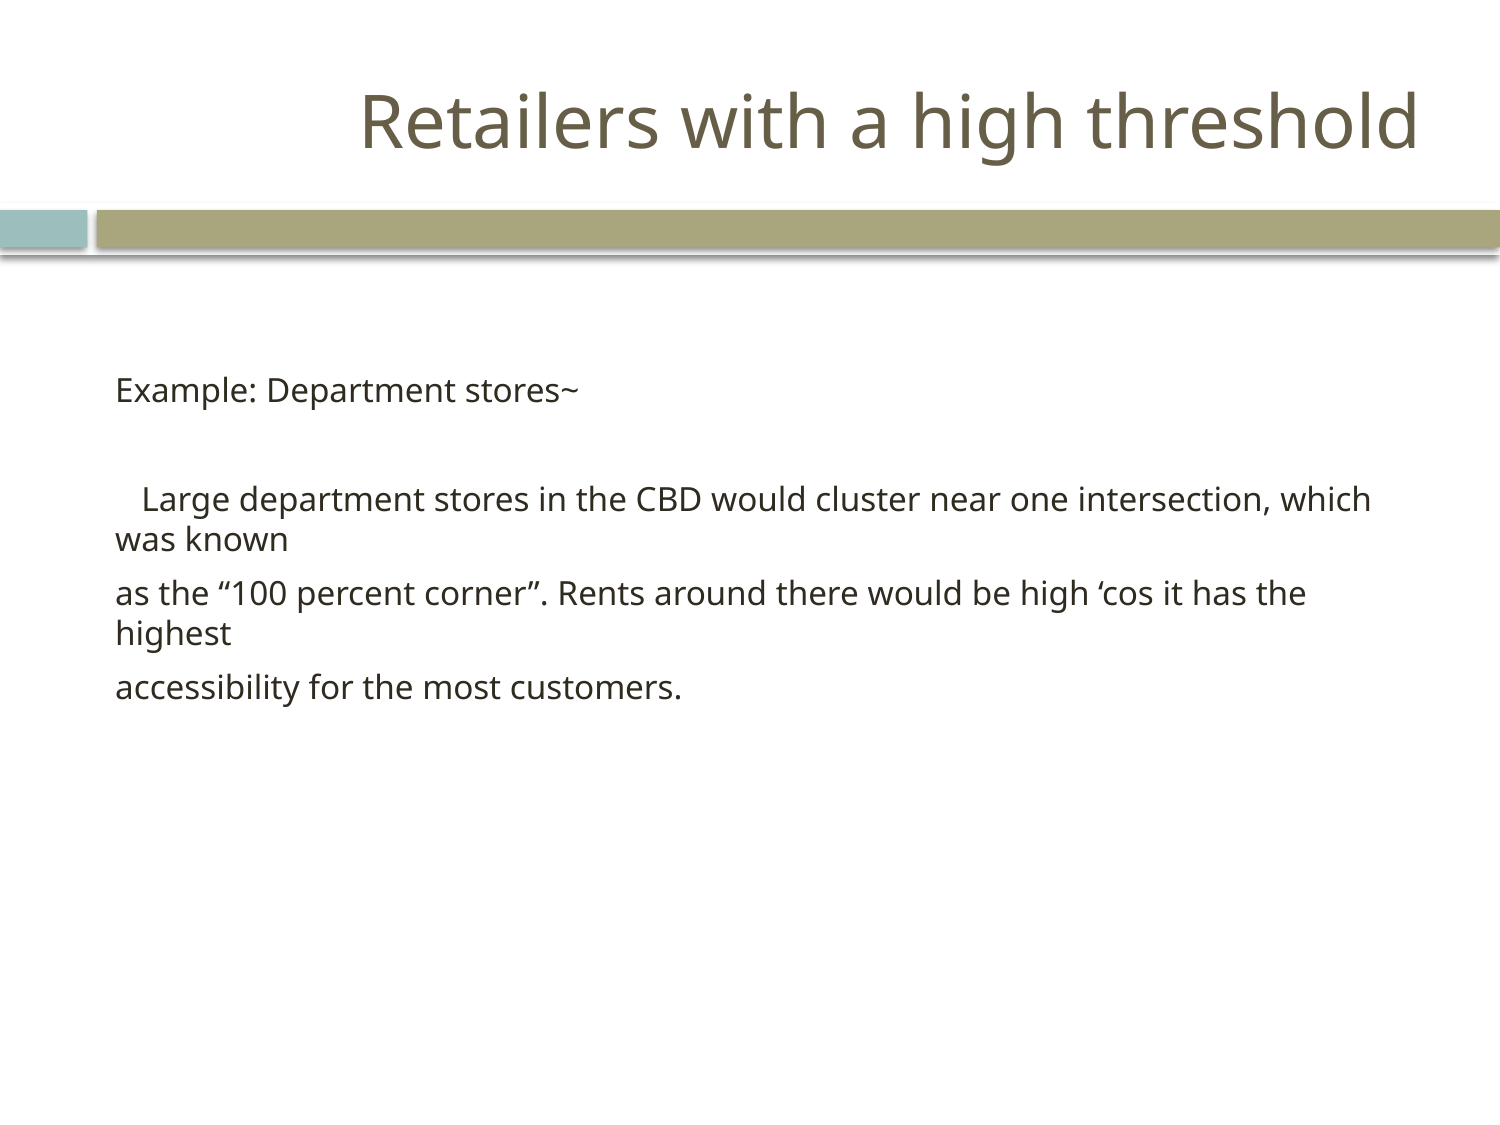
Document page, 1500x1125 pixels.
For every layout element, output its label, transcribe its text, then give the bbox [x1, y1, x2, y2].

title Retailers with a high threshold [100, 37, 1438, 200]
list Example: Department stores~ Large department stores in the CBD would cluster near one intersection, which was known as the “100 percent corner”. Rents around there would be high ‘cos it has the highest accessibility for the most customers. [100, 262, 1438, 1000]
